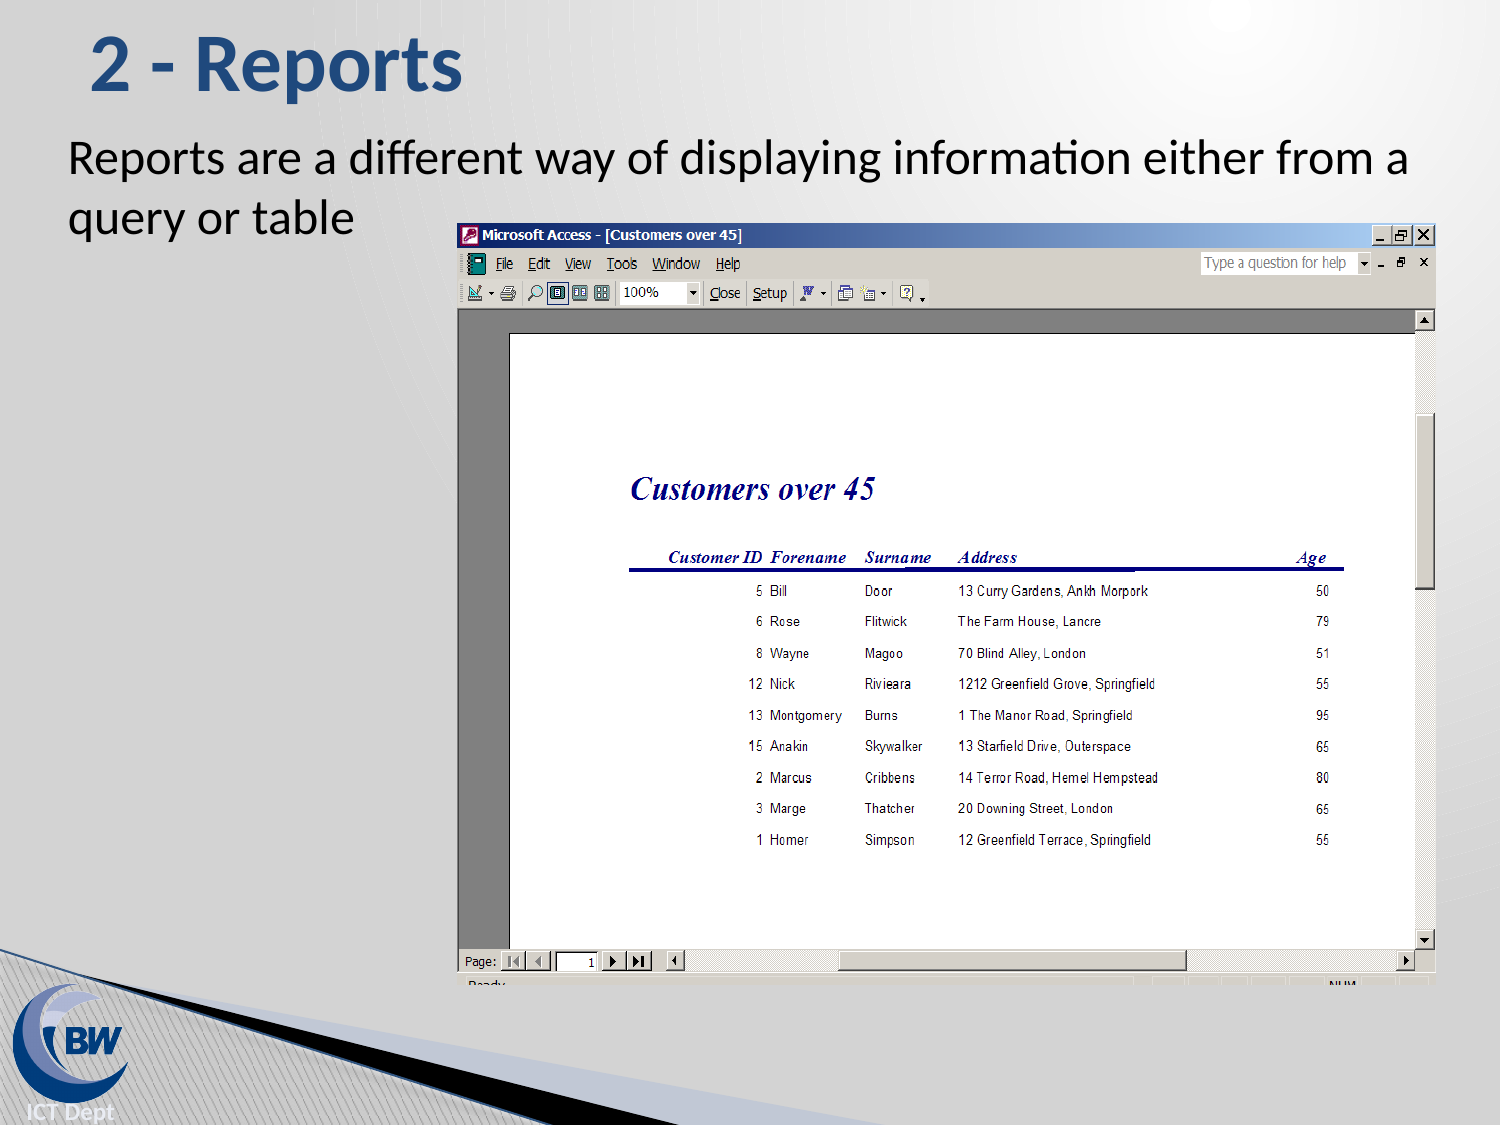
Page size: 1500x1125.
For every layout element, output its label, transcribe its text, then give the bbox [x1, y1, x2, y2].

picture [456, 222, 1438, 985]
list Reports are a different way of displaying information either from a query or table [53, 117, 1430, 751]
picture [0, 972, 141, 1114]
title 2 - Reports [75, 0, 1425, 116]
